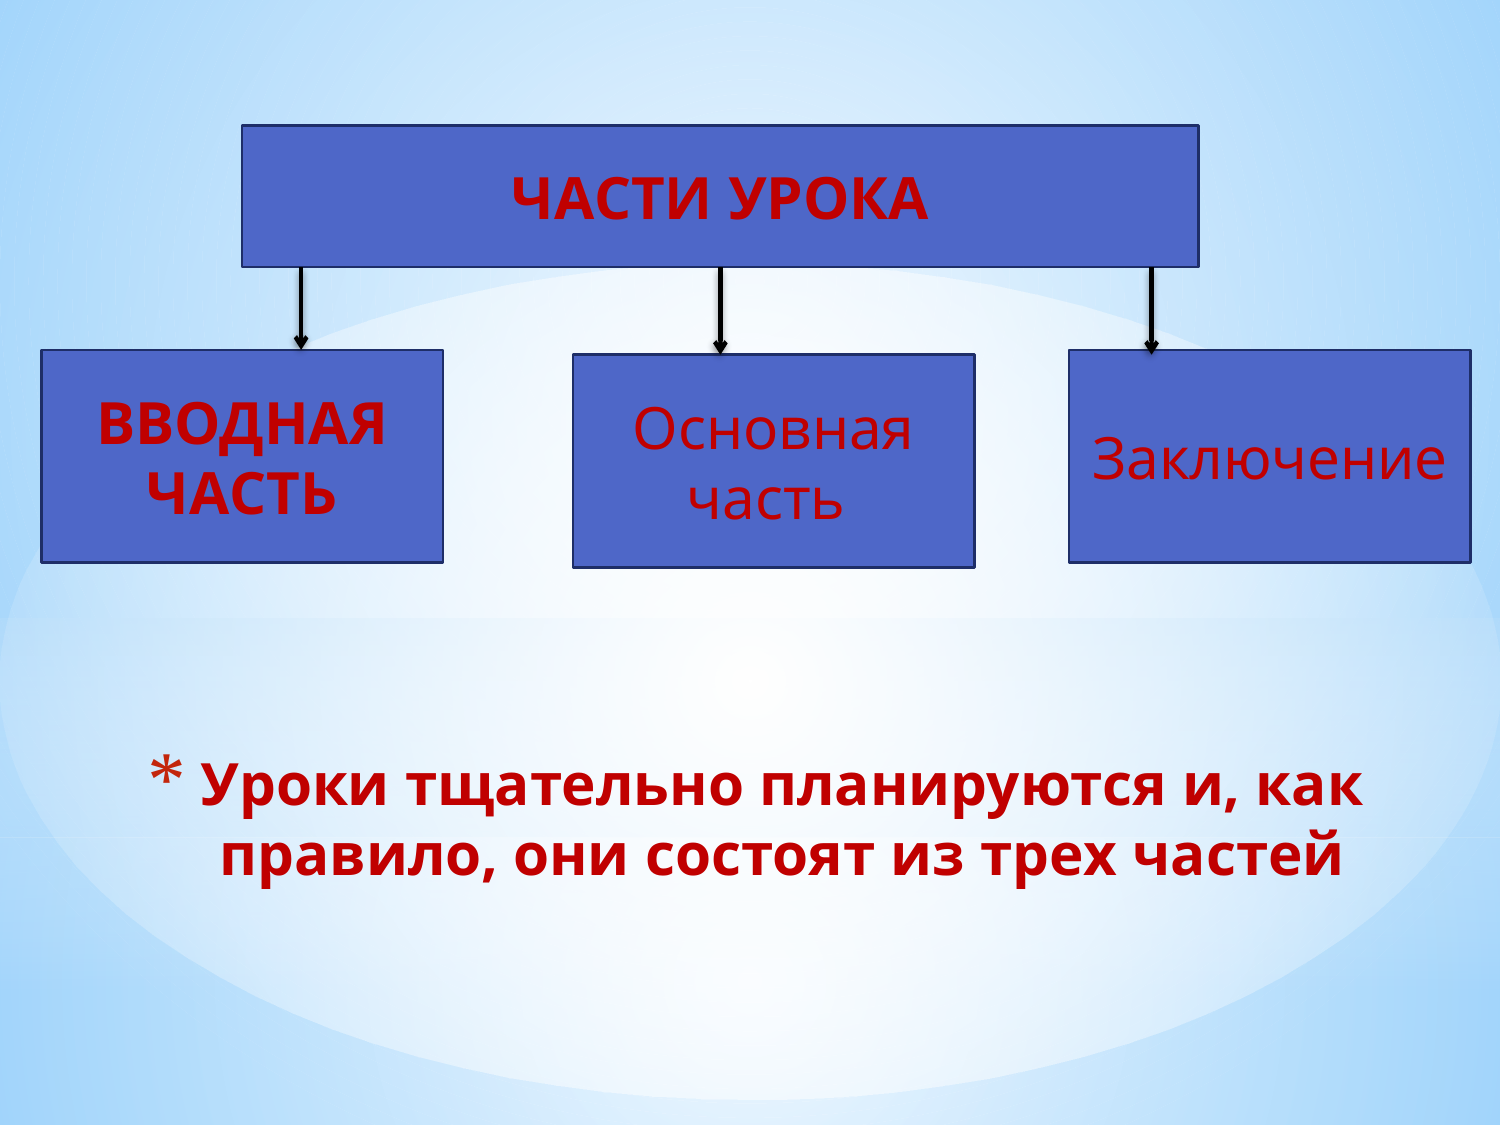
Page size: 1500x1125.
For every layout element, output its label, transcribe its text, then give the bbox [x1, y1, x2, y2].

text_box ЧАСТИ УРОКА [241, 124, 1200, 268]
text_box ВВОДНАЯ ЧАСТЬ [40, 349, 444, 564]
title Уроки тщательно планируются и, как правило, они состоят из трех частей [41, 739, 1471, 928]
text_box Заключение [1068, 349, 1472, 564]
text_box Основная часть [572, 353, 976, 569]
